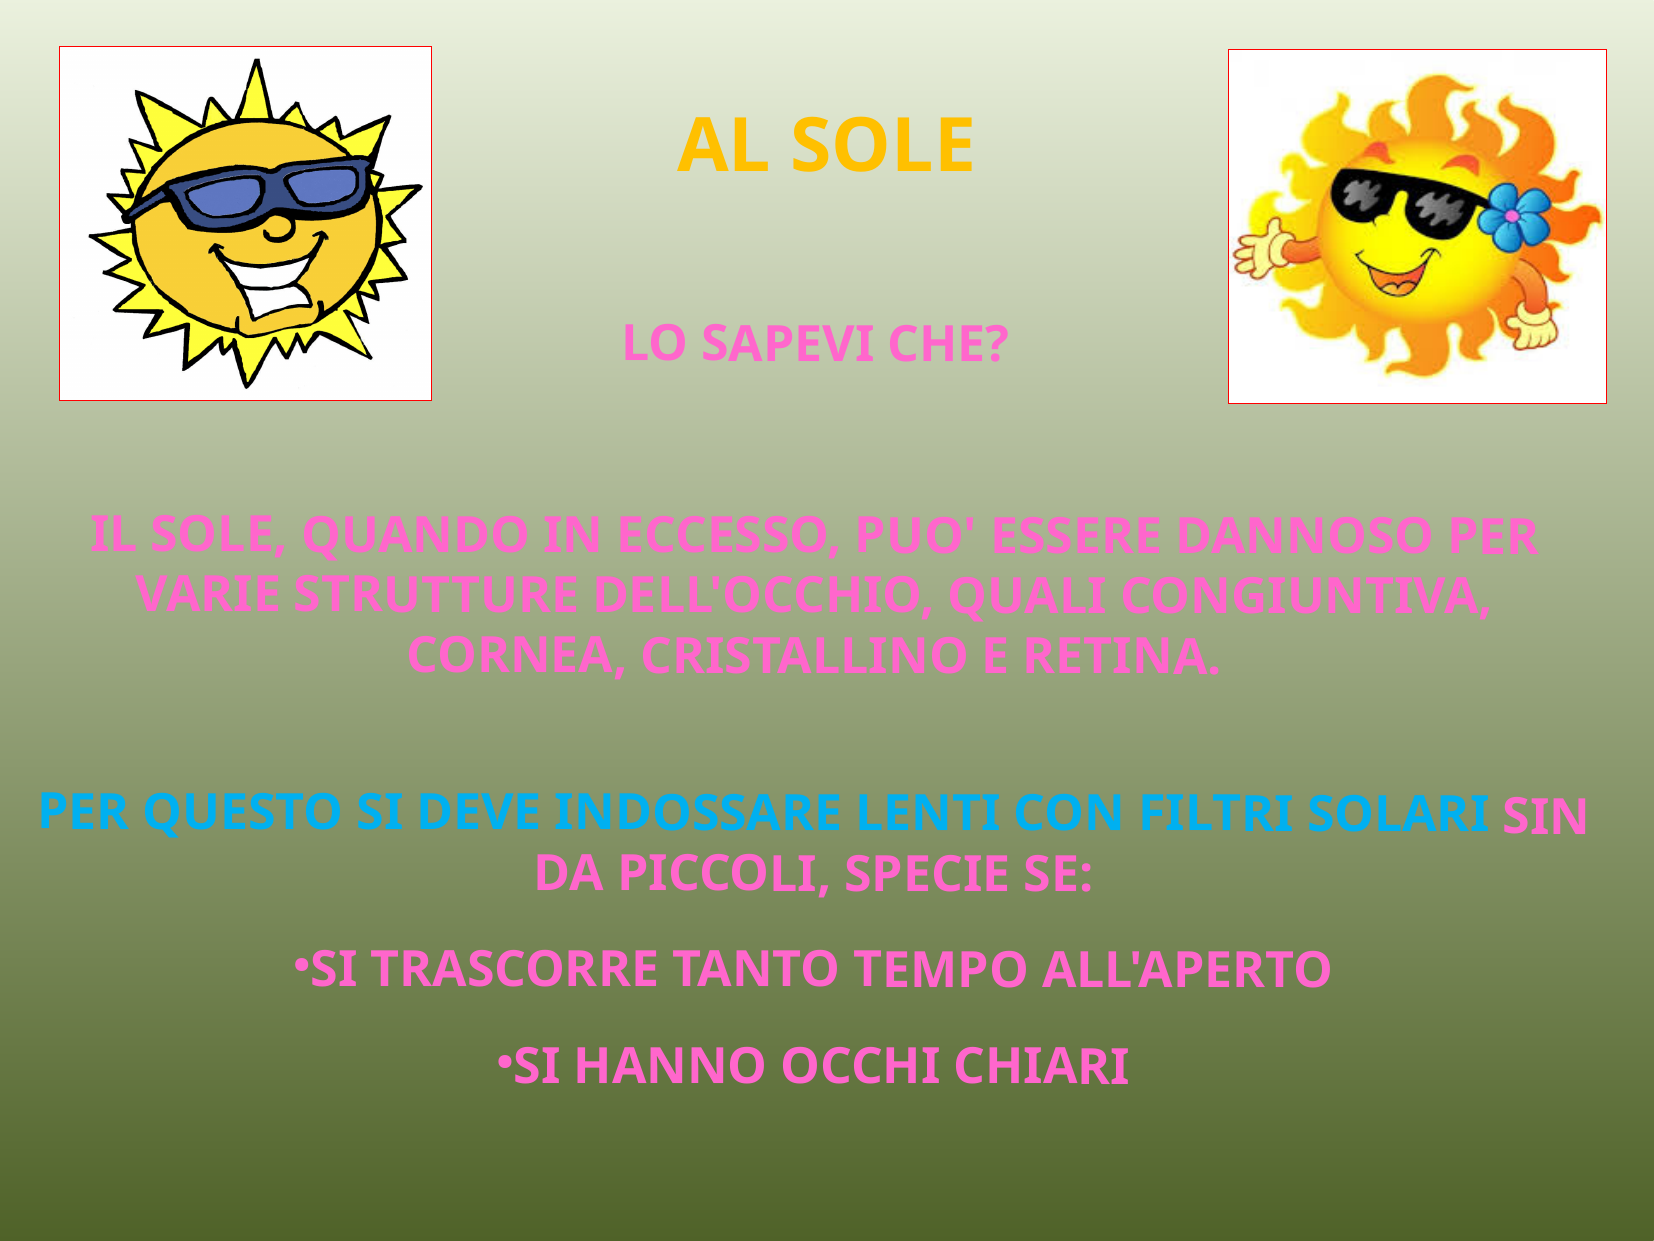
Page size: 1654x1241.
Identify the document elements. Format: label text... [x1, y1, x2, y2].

text_box LO SAPEVI CHE? IL SOLE, QUANDO IN ECCESSO, PUO' ESSERE DANNOSO PER VARIE STRUTTURE DELL'OCCHIO, QUALI CONGIUNTIVA, CORNEA, CRISTALLINO E RETINA. PER QUESTO SI DEVE INDOSSARE LENTI CON FILTRI SOLARI SIN DA PICCOLI, SPECIE SE: SI TRASCORRE TANTO TEMPO ALL'APERTO SI HANNO OCCHI CHIARI [32, 212, 1597, 1097]
picture [1228, 49, 1607, 405]
picture [58, 46, 432, 402]
title AL SOLE [82, 37, 1571, 216]
